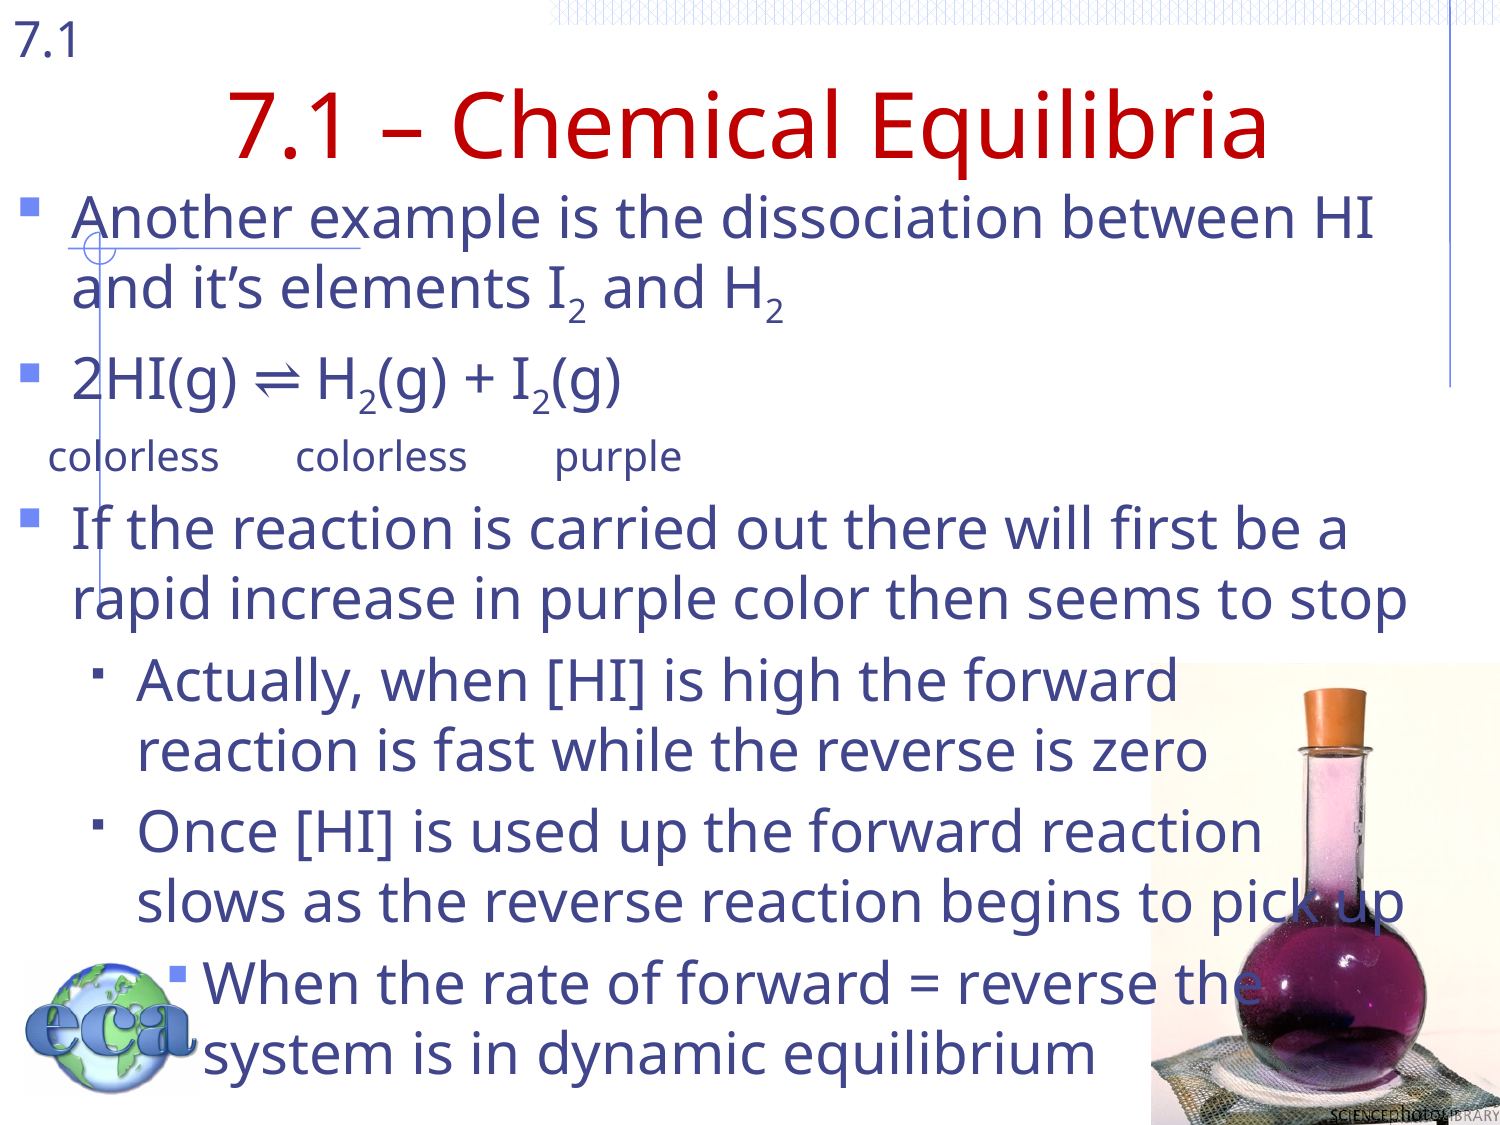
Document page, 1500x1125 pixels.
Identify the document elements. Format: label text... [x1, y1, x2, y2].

title 7.1 – Chemical Equilibria [17, 49, 1483, 185]
picture [23, 960, 200, 1096]
list Another example is the dissociation between HI and it’s elements I2 and H2 2HI(g) ⇌ H2(g) + I2(g) colorless colorless purple If the reaction is carried out there will first be a rapid increase in purple color then seems to stop Actually, when [HI] is high the forward reaction is fast while the reverse is zero Once [HI] is used up the forward reaction slows as the reverse reaction begins to pick up When the rate of forward = reverse the system is in dynamic equilibrium [0, 172, 1430, 894]
picture [1151, 662, 1500, 1125]
